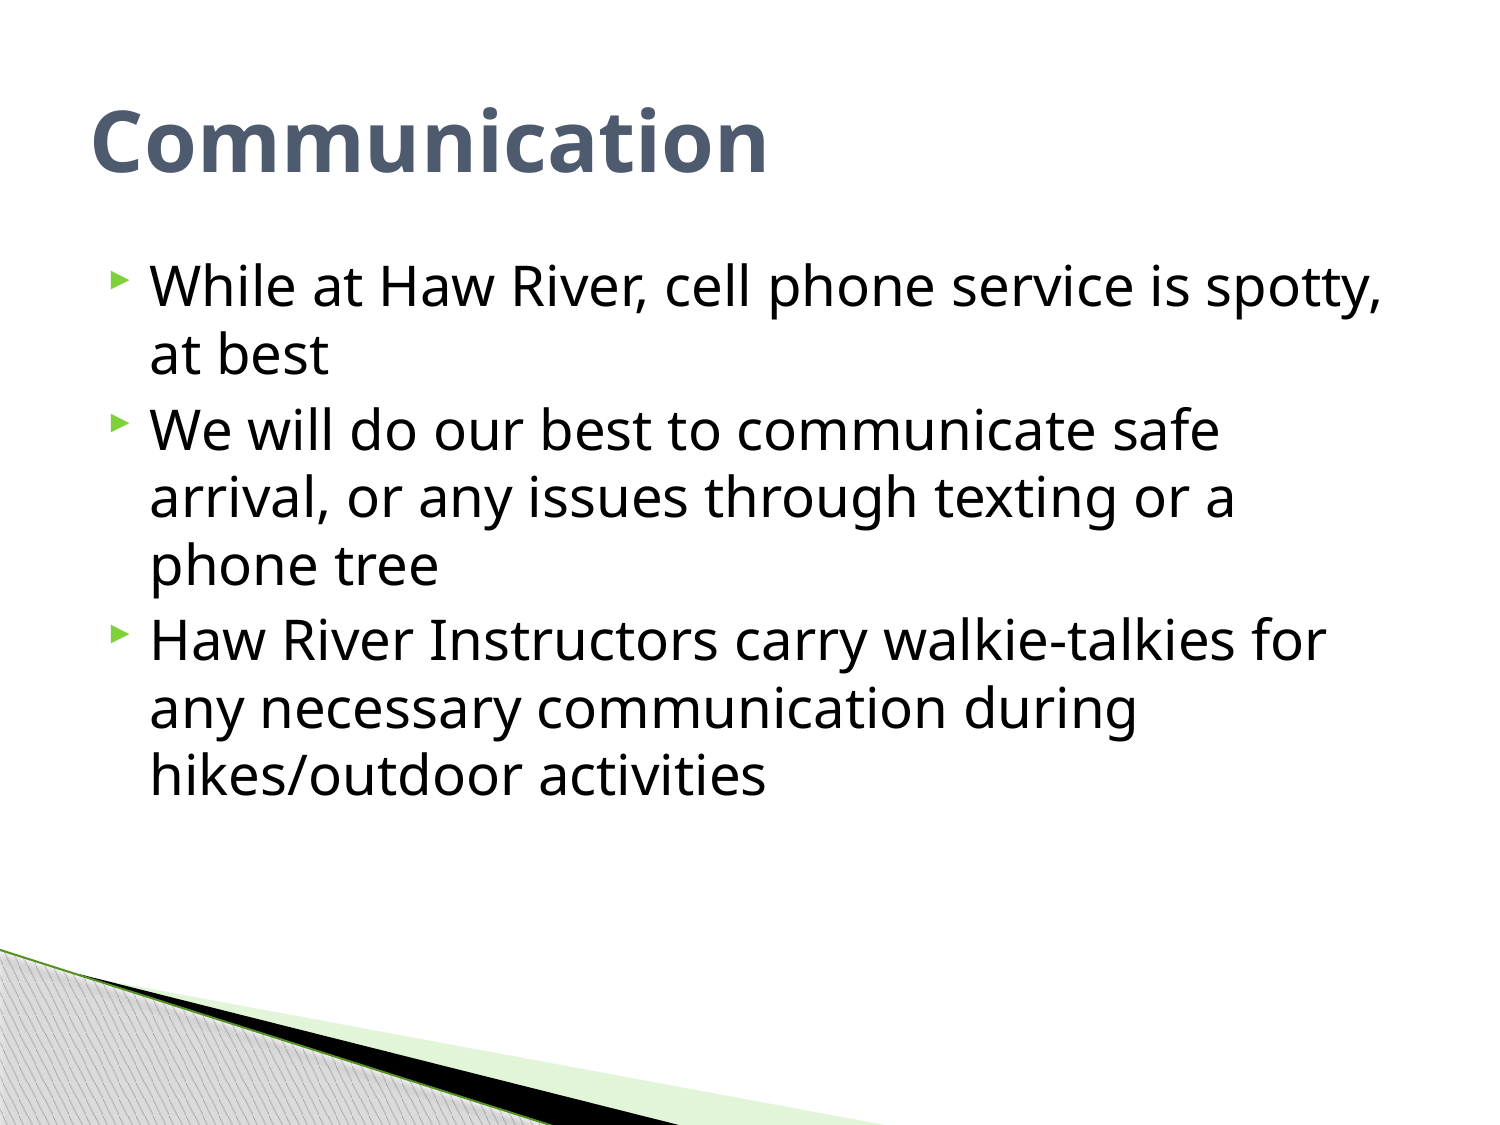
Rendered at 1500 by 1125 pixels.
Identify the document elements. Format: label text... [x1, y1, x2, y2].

title Communication [75, 45, 1425, 233]
list While at Haw River, cell phone service is spotty, at best We will do our best to communicate safe arrival, or any issues through texting or a phone tree Haw River Instructors carry walkie-talkies for any necessary communication during hikes/outdoor activities [75, 243, 1425, 986]
